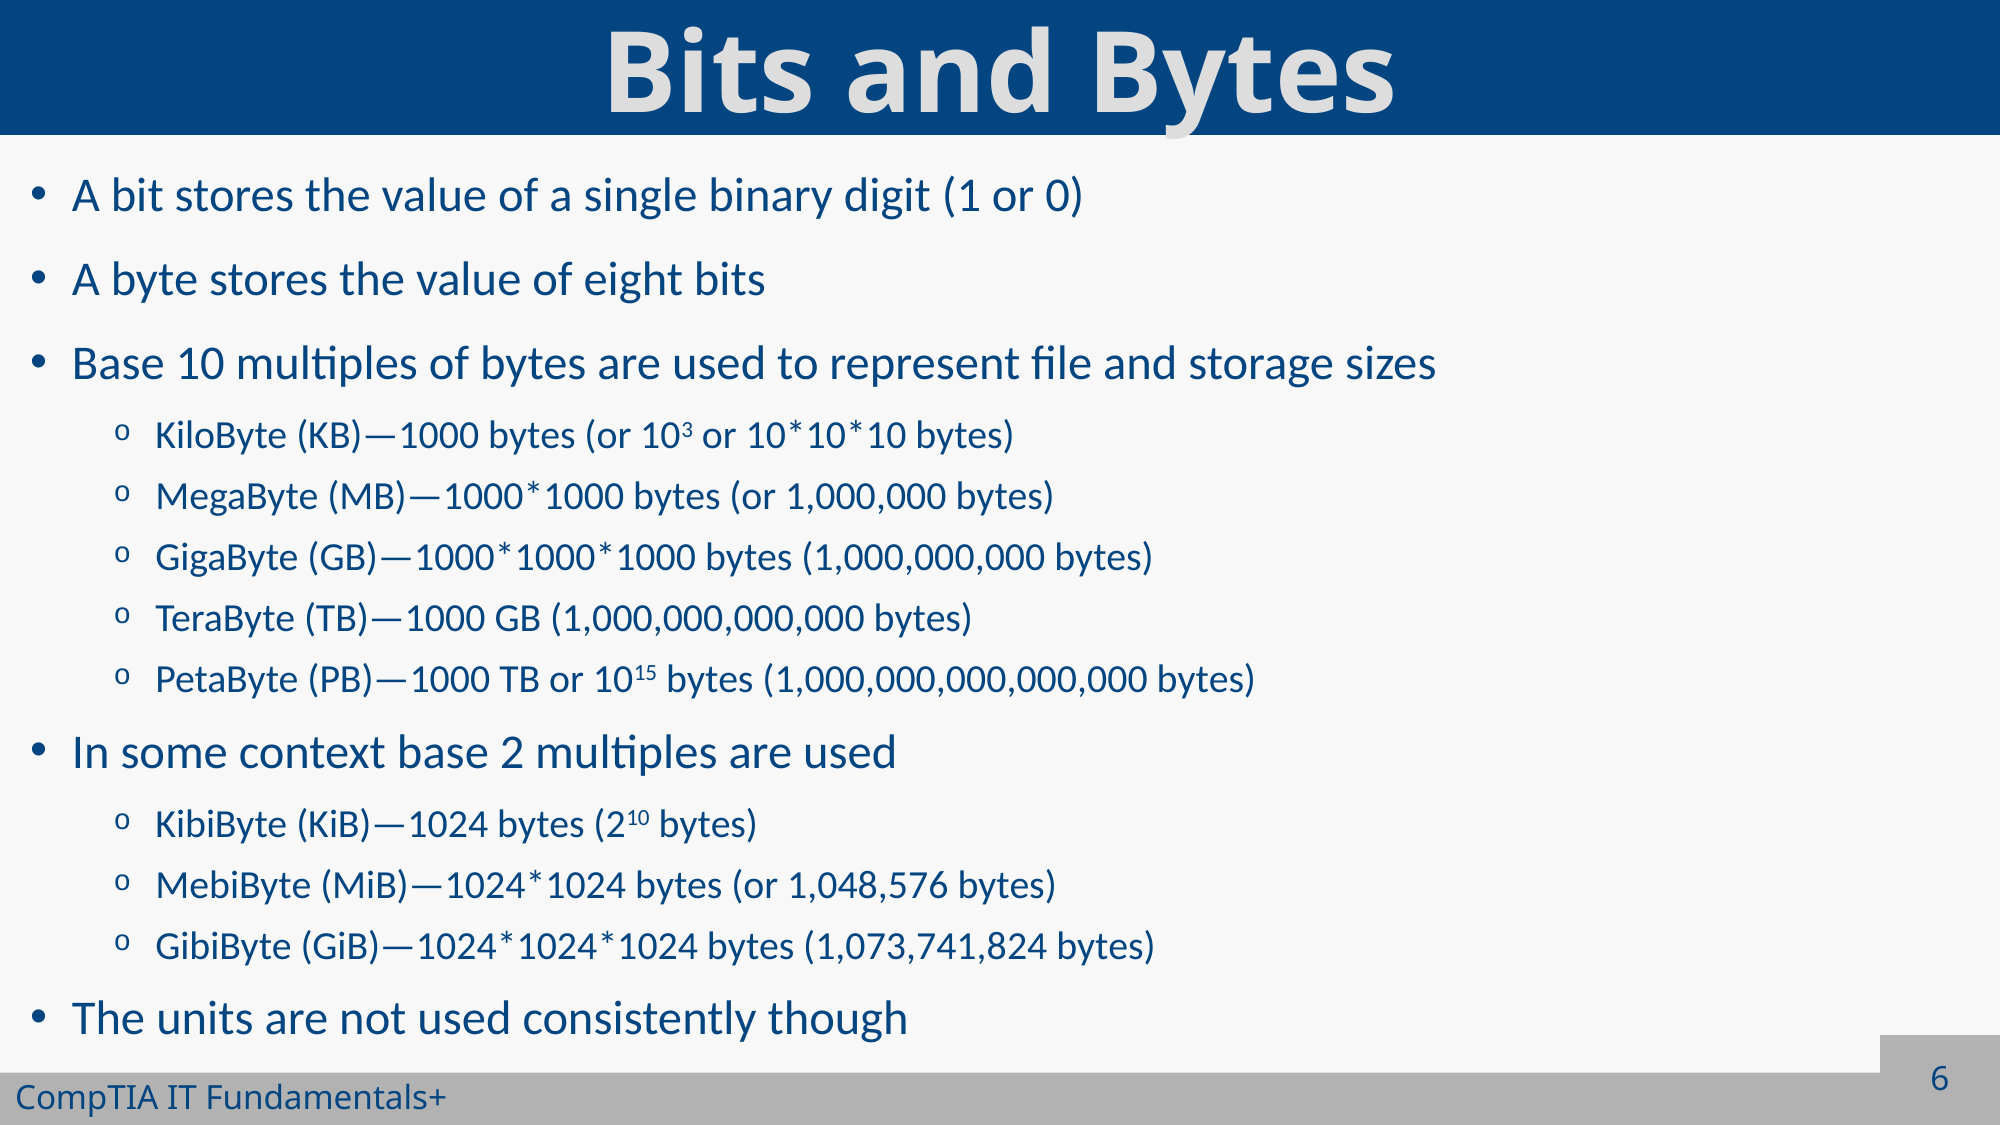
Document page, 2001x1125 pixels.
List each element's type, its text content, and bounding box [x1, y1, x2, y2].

title Bits and Bytes [0, 0, 2000, 135]
slide_number 6 [1880, 1035, 2000, 1125]
list A bit stores the value of a single binary digit (1 or 0) A byte stores the value of eight bits Base 10 multiples of bytes are used to represent file and storage sizes KiloByte (KB)—1000 bytes (or 103 or 10*10*10 bytes) MegaByte (MB)—1000*1000 bytes (or 1,000,000 bytes) GigaByte (GB)—1000*1000*1000 bytes (1,000,000,000 bytes) TeraByte (TB)—1000 GB (1,000,000,000,000 bytes) PetaByte (PB)—1000 TB or 1015 bytes (1,000,000,000,000,000 bytes) In some context base 2 multiples are used KibiByte (KiB)—1024 bytes (210 bytes) MebiByte (MiB)—1024*1024 bytes (or 1,048,576 bytes) GibiByte (GiB)—1024*1024*1024 bytes (1,073,741,824 bytes) The units are not used consistently though [15, 149, 1980, 1065]
footer CompTIA IT Fundamentals+ [0, 1072, 1880, 1125]
